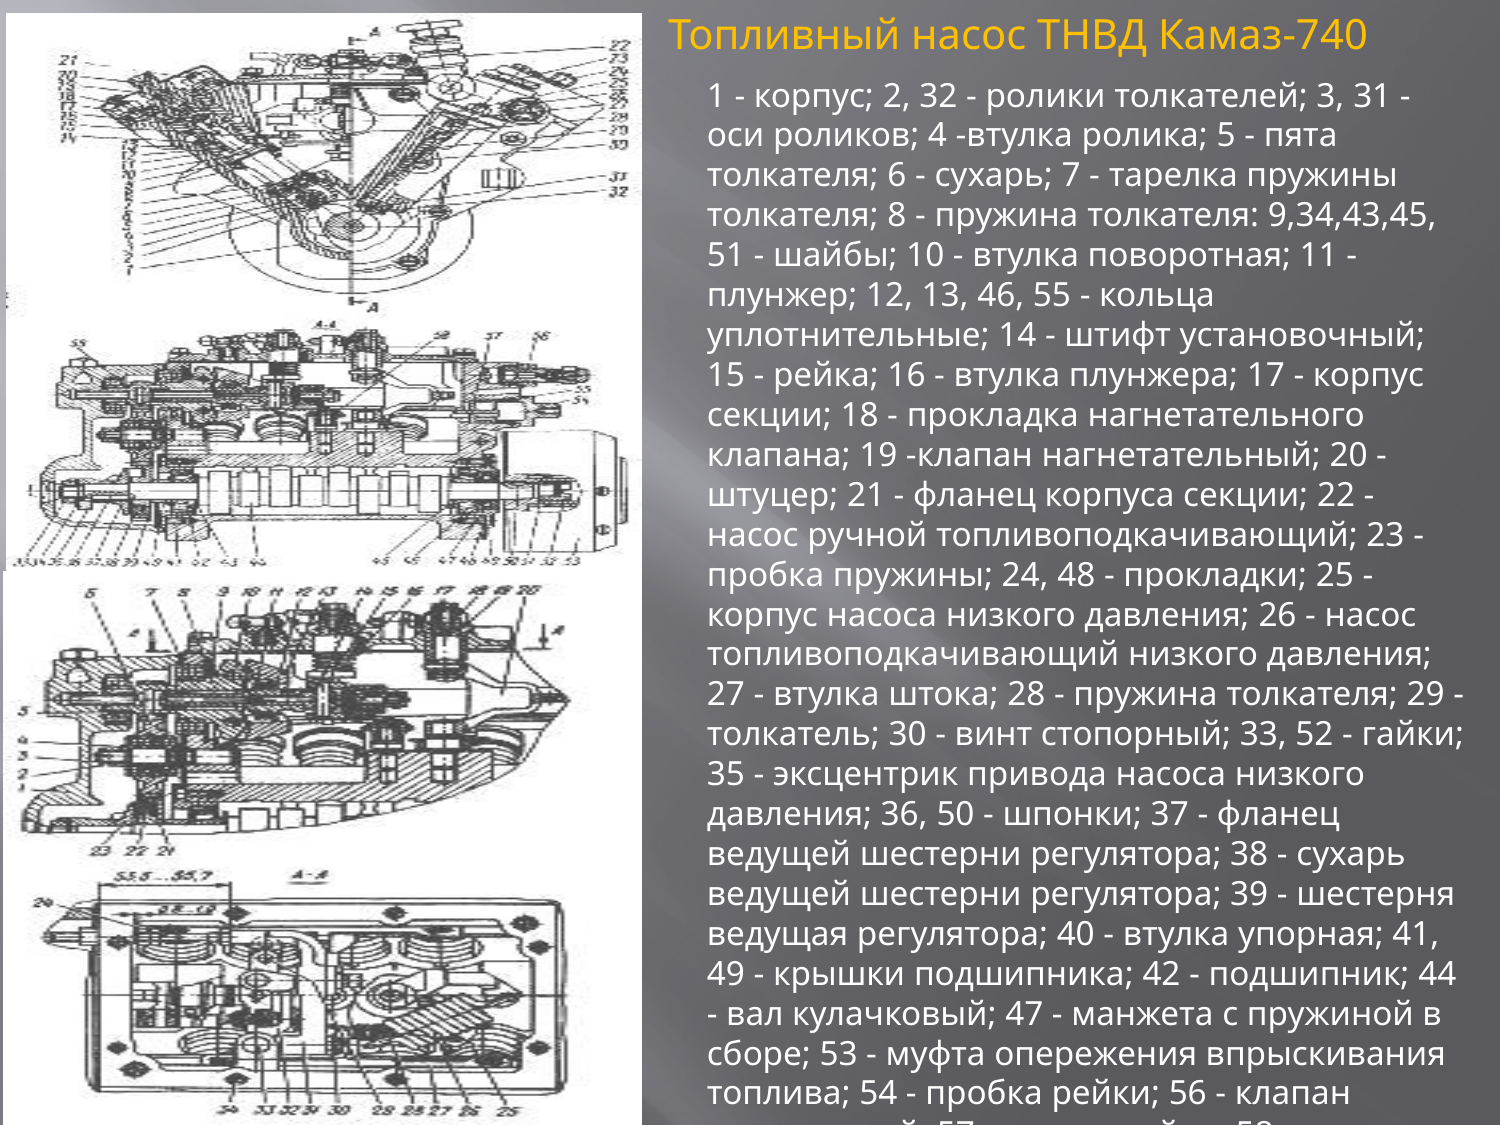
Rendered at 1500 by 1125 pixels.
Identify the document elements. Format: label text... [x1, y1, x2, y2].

list Топливный насос ТНВД Камаз-740 [84, 0, 1500, 1125]
text_box 1 - корпус; 2, 32 - ролики толкателей; 3, 31 - оси роликов; 4 -втулка ролика; 5 - пята толкателя; 6 - сухарь; 7 - тарелка пружины толкателя; 8 - пружина толкателя: 9,34,43,45, 51 - шайбы; 10 - втулка поворотная; 11 - плунжер; 12, 13, 46, 55 - кольца уплотнительные; 14 - штифт установочный; 15 - рейка; 16 - втулка плунжера; 17 - корпус секции; 18 - прокладка нагнетательного клапана; 19 -клапан нагнетательный; 20 - штуцер; 21 - фланец корпуса секции; 22 - насос ручной топливоподкачивающий; 23 - пробка пружины; 24, 48 - прокладки; 25 -корпус насоса низкого давления; 26 - насос топливоподкачивающий низкого давления; 27 - втулка штока; 28 - пружина толкателя; 29 - толкатель; 30 - винт стопорный; 33, 52 - гайки; 35 - эксцентрик привода насоса низкого давления; 36, 50 - шпонки; 37 - фланец ведущей шестерни регулятора; 38 - сухарь ведущей шестерни регулятора; 39 - шестерня ведущая регулятора; 40 - втулка упорная; 41, 49 - крышки подшипника; 42 - подшипник; 44 - вал кулачковый; 47 - манжета с пружиной в сборе; 53 - муфта опережения впрыскивания топлива; 54 - пробка рейки; 56 - клапан перепускной; 57 - втулка рейки; 58 - ось рычага реек; 59 - прокладки регулировочные [692, 66, 1481, 1125]
picture [3, 13, 643, 1125]
